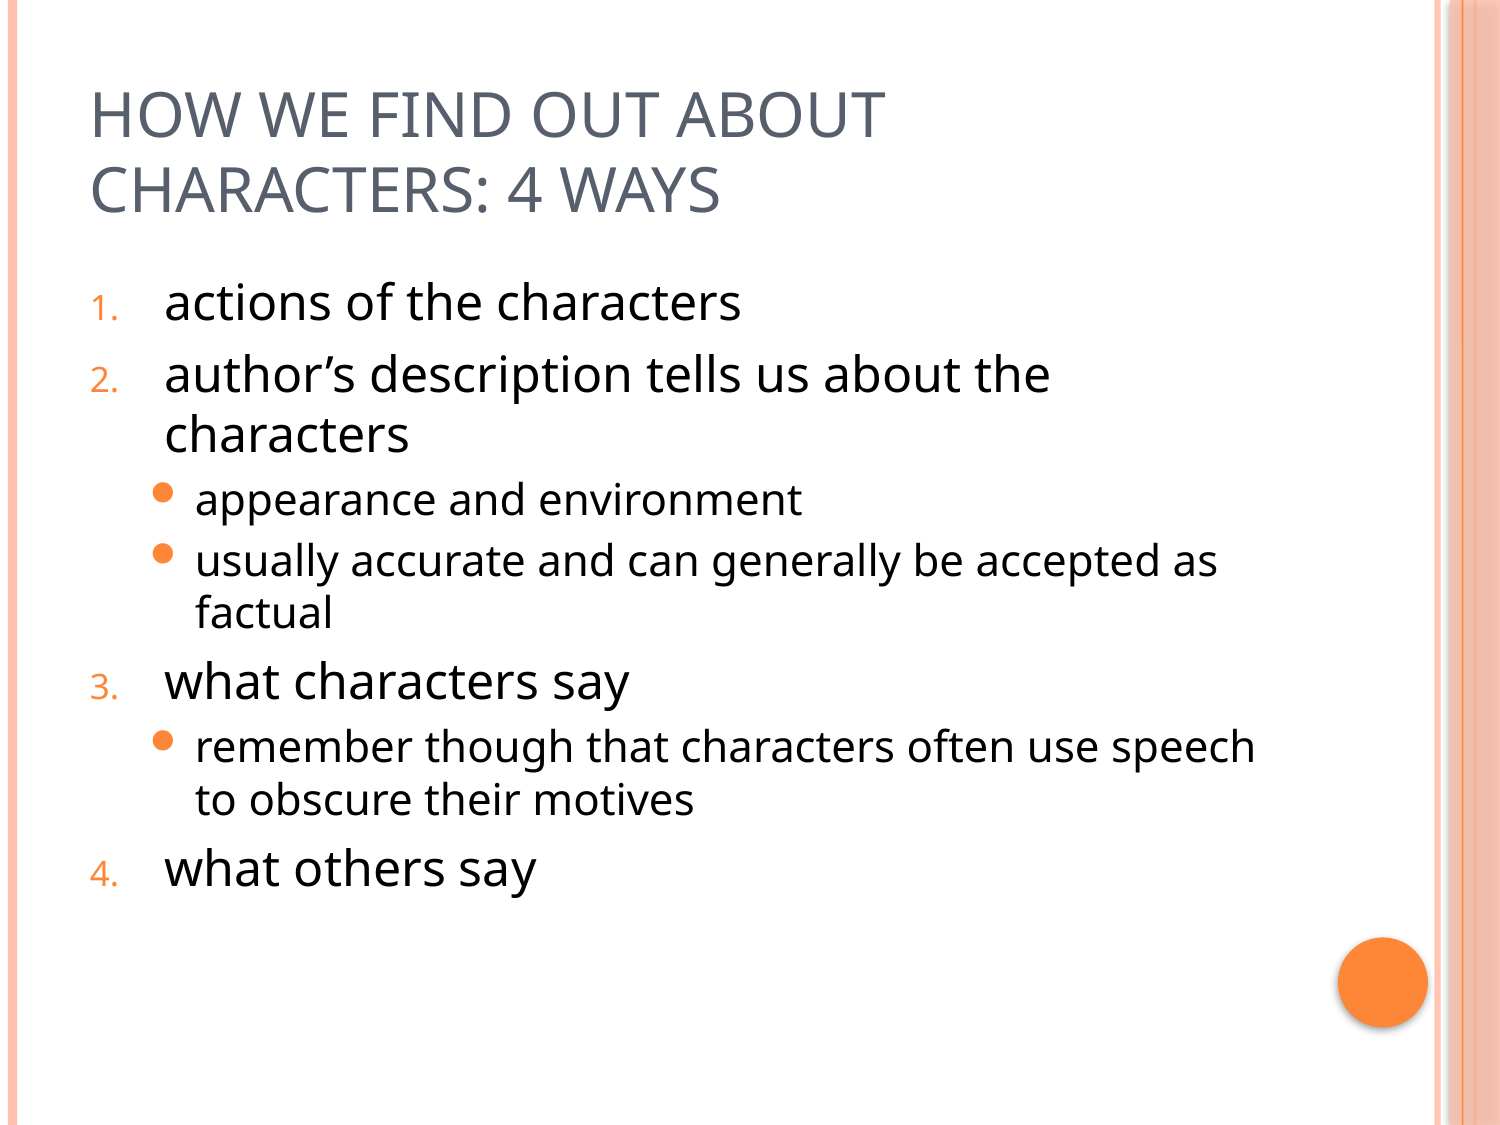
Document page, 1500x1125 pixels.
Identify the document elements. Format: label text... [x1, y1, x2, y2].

list actions of the characters author’s description tells us about the characters appearance and environment usually accurate and can generally be accepted as factual what characters say remember though that characters often use speech to obscure their motives what others say [75, 262, 1300, 1062]
title How we find out about characters: 4 ways [75, 45, 1300, 233]
